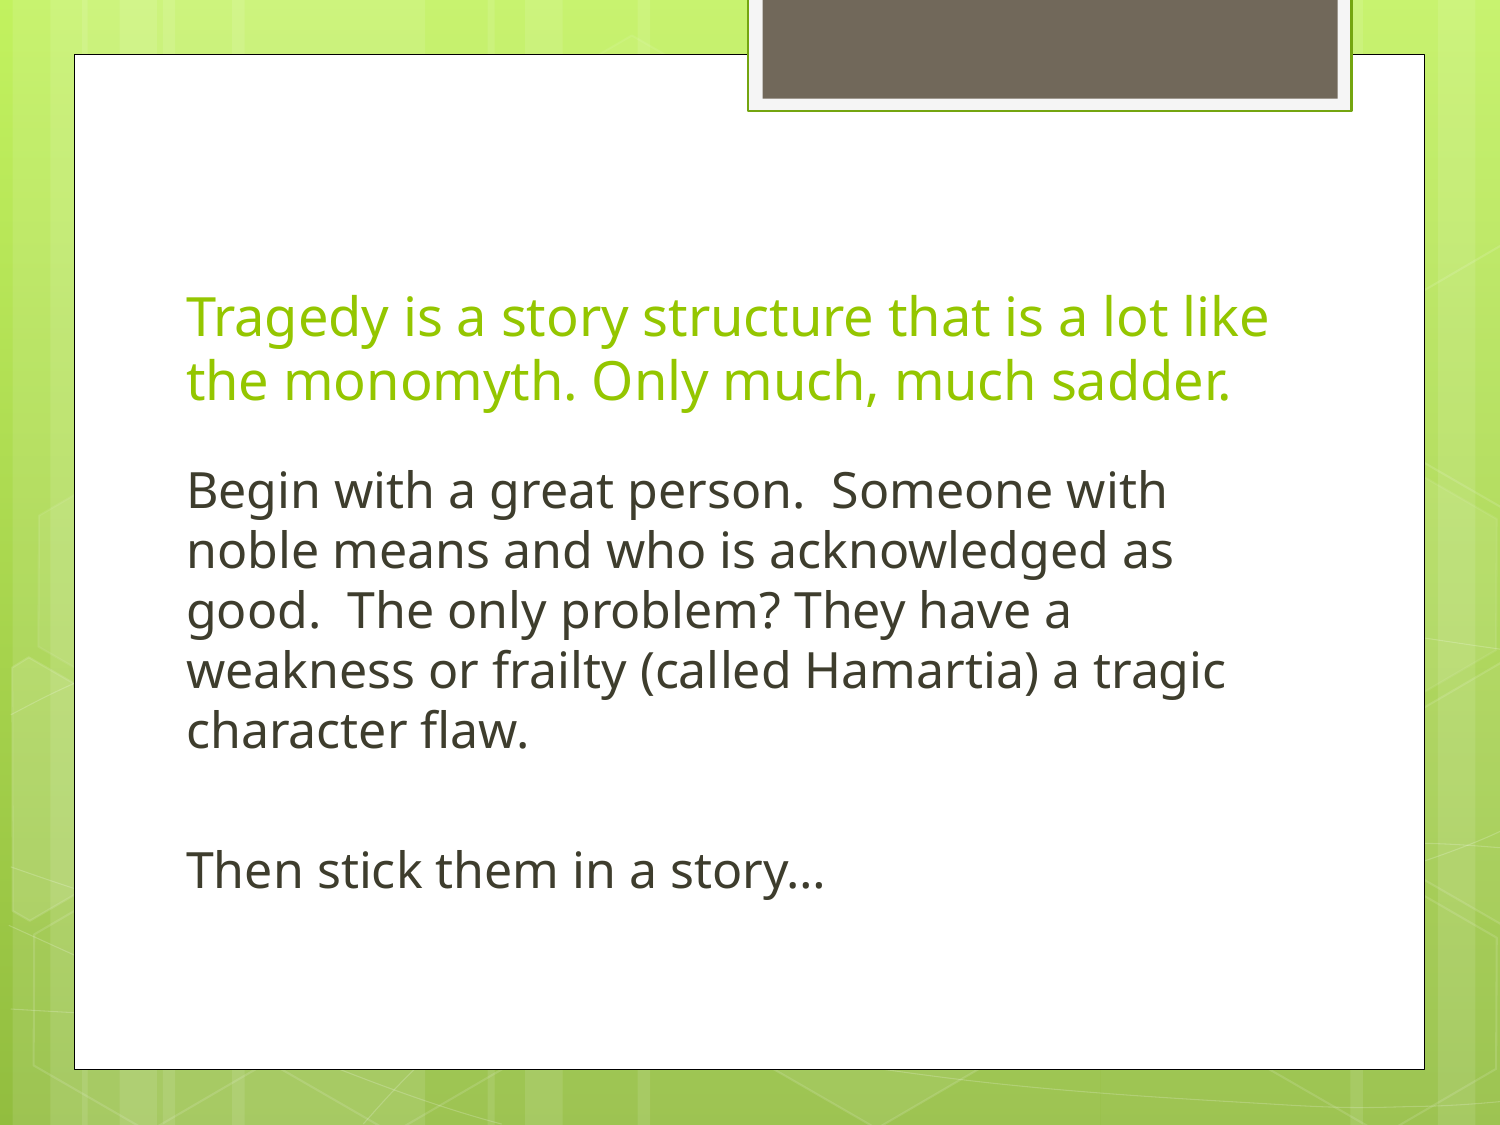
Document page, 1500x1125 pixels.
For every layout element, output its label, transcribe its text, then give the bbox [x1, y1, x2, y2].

list Begin with a great person. Someone with noble means and who is acknowledged as good. The only problem? They have a weakness or frailty (called Hamartia) a tragic character flaw. Then stick them in a story… [171, 381, 1283, 957]
title Tragedy is a story structure that is a lot like the monomyth. Only much, much sadder. [171, 231, 1324, 420]
